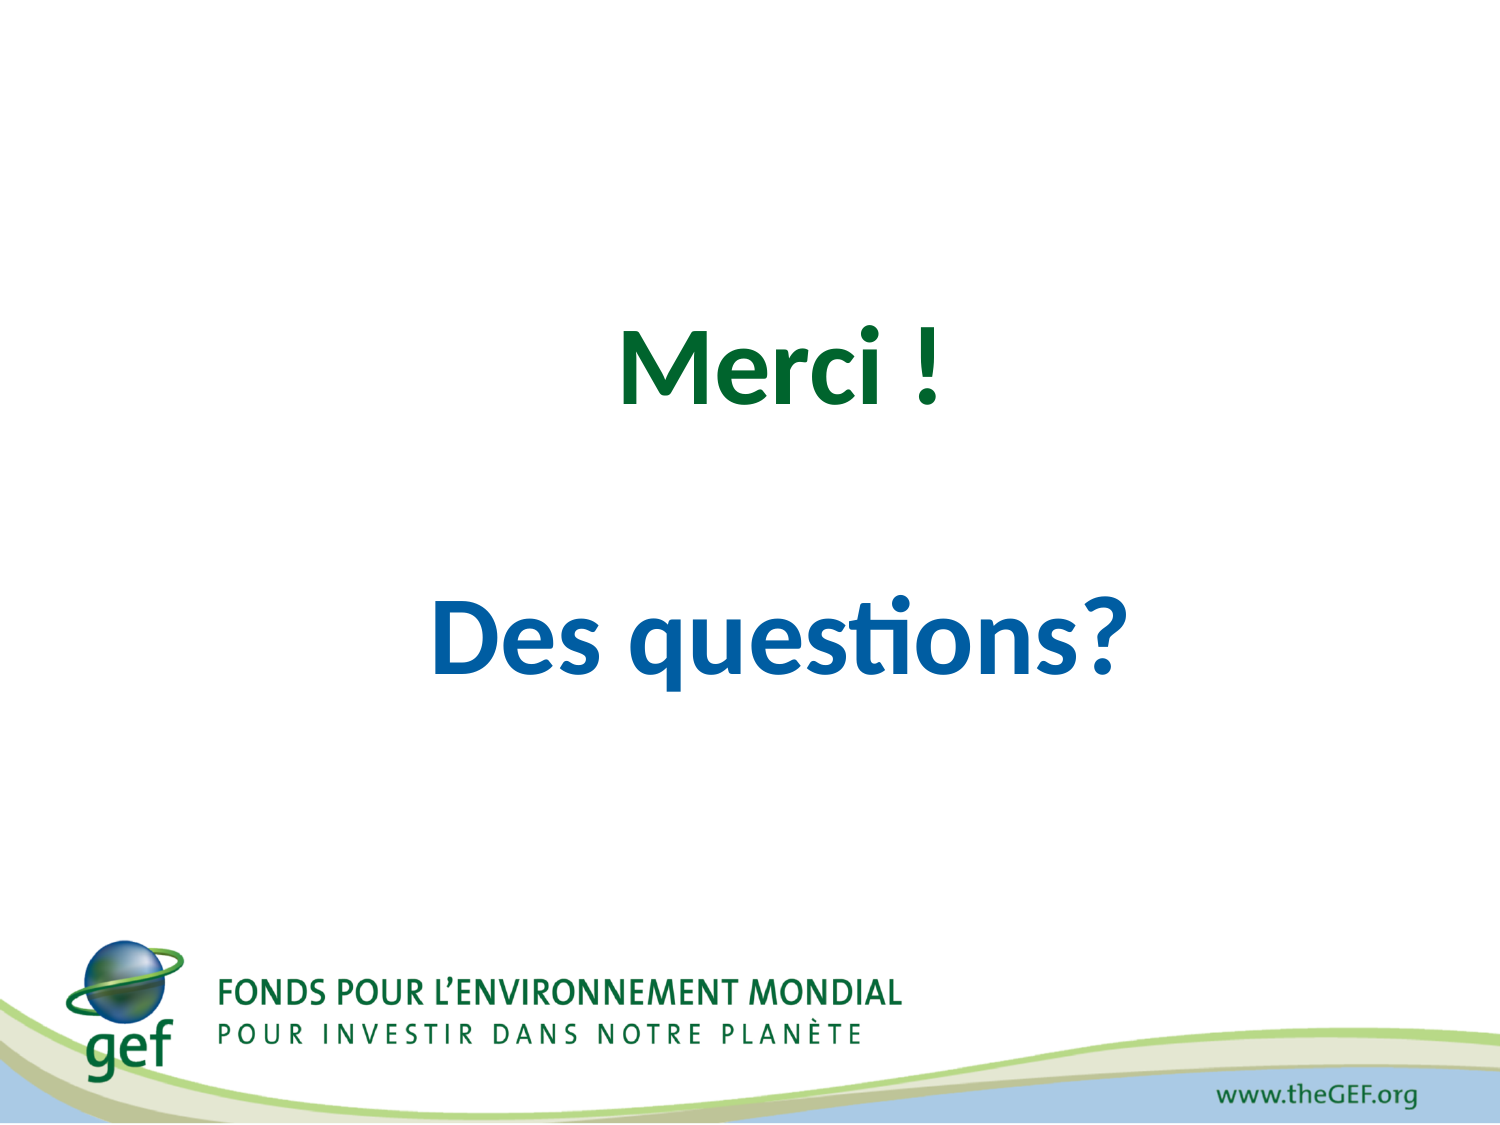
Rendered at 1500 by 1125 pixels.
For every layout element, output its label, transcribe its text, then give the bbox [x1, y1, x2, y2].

text_box Merci ! Des questions? [224, 312, 1338, 775]
picture [0, 912, 1500, 1125]
